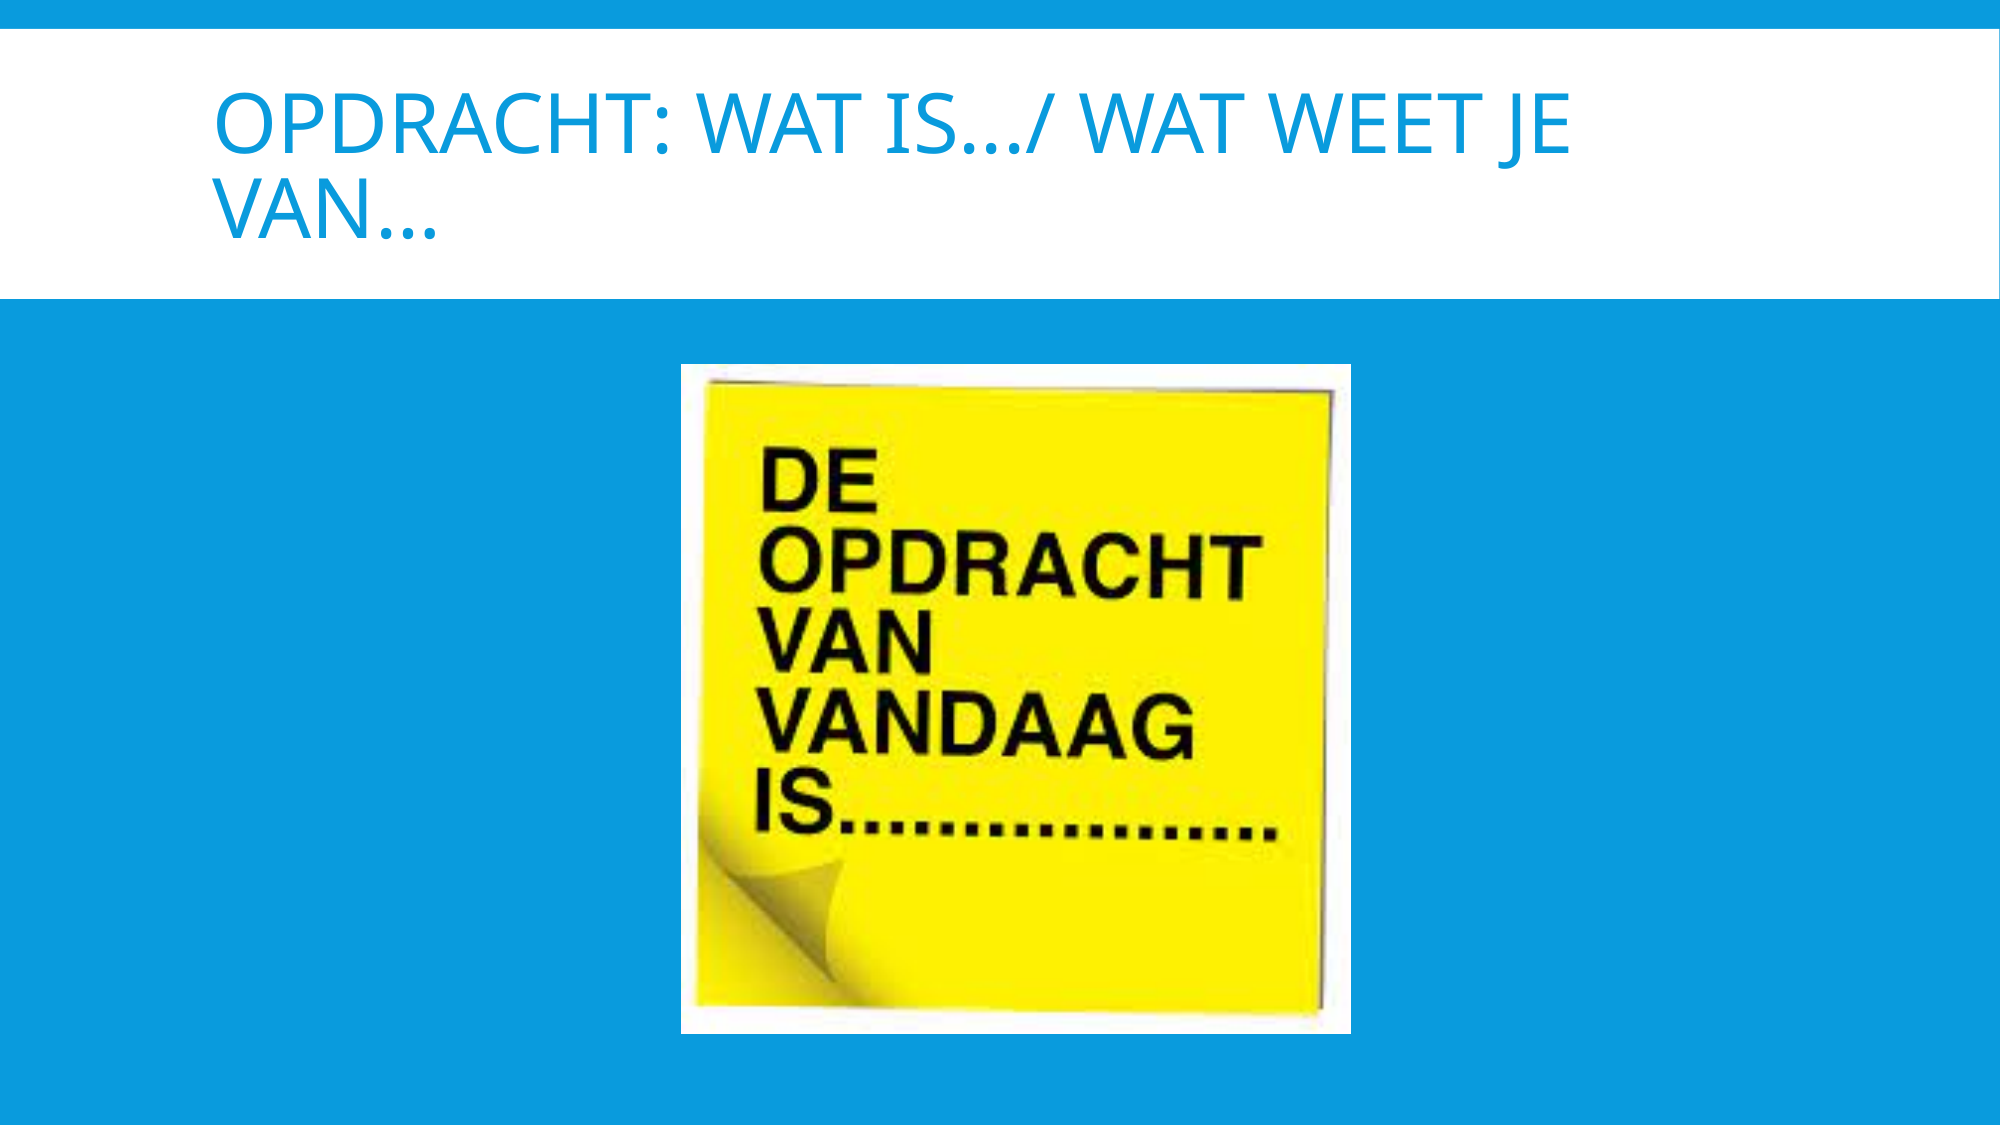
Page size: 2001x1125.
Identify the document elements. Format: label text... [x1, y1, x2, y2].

picture [682, 365, 1350, 1033]
title Opdracht: wat is.../ wat weet je van… [197, 46, 1803, 295]
